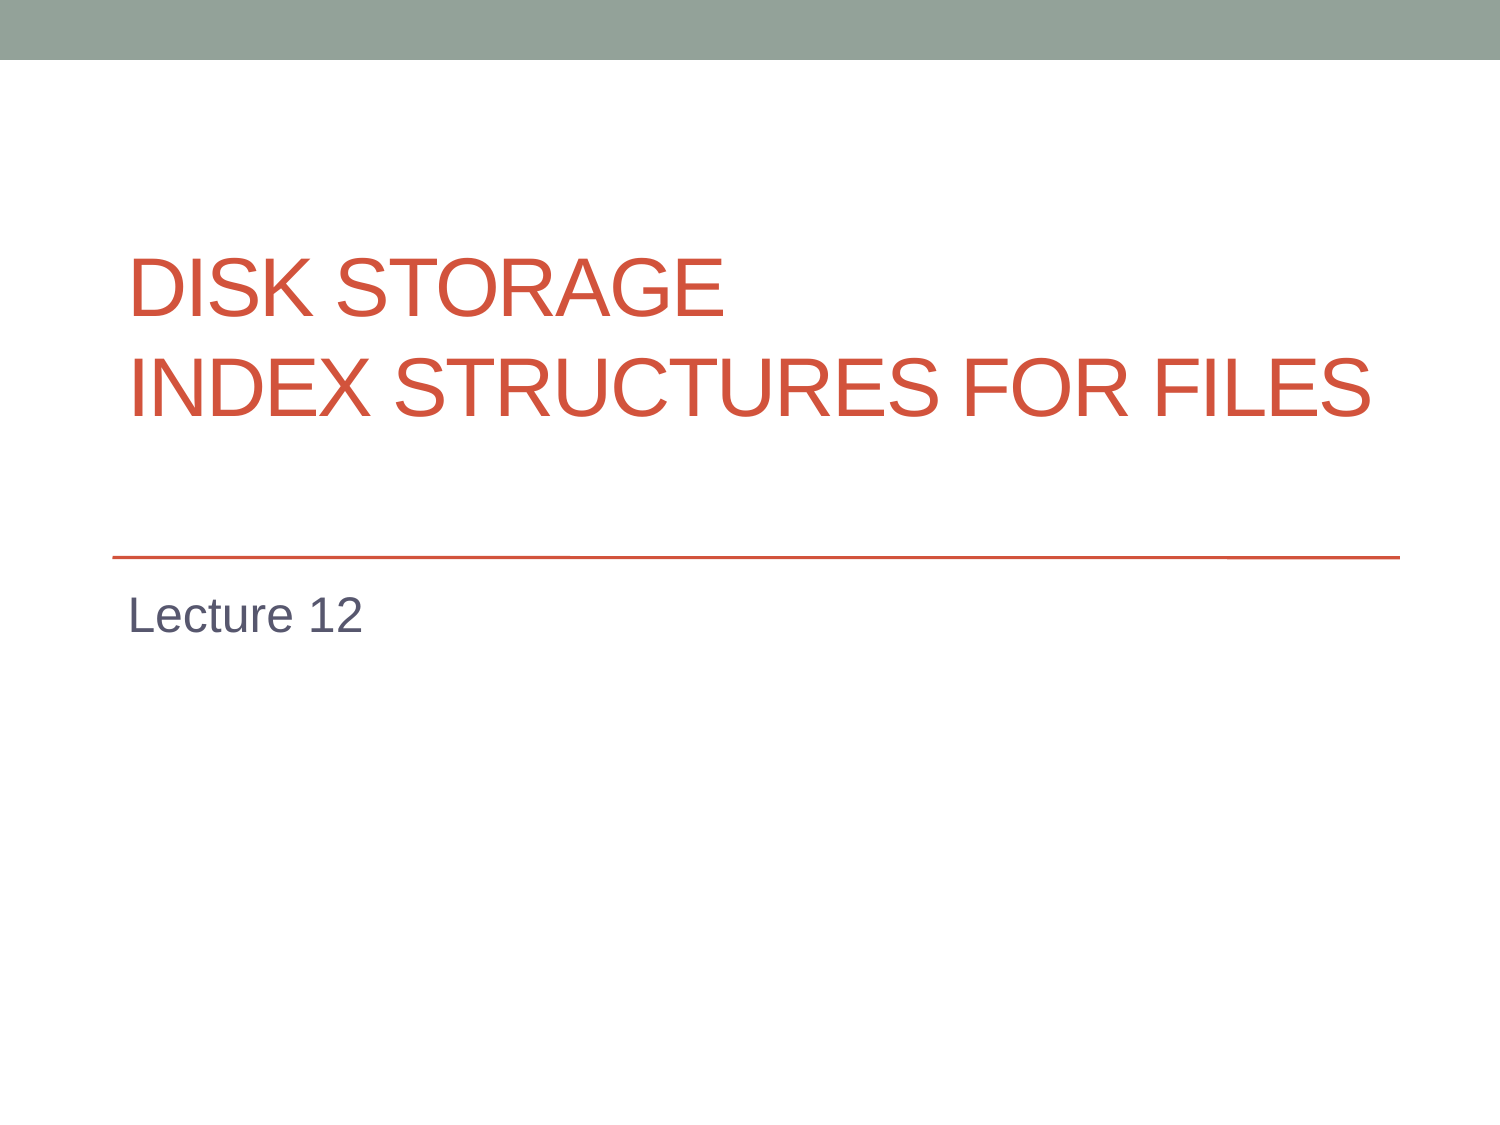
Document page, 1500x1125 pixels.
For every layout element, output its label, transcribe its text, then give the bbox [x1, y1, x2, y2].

subtitle Lecture 12 [112, 575, 1163, 863]
title Disk storage Index structures for files [112, 224, 1400, 542]
